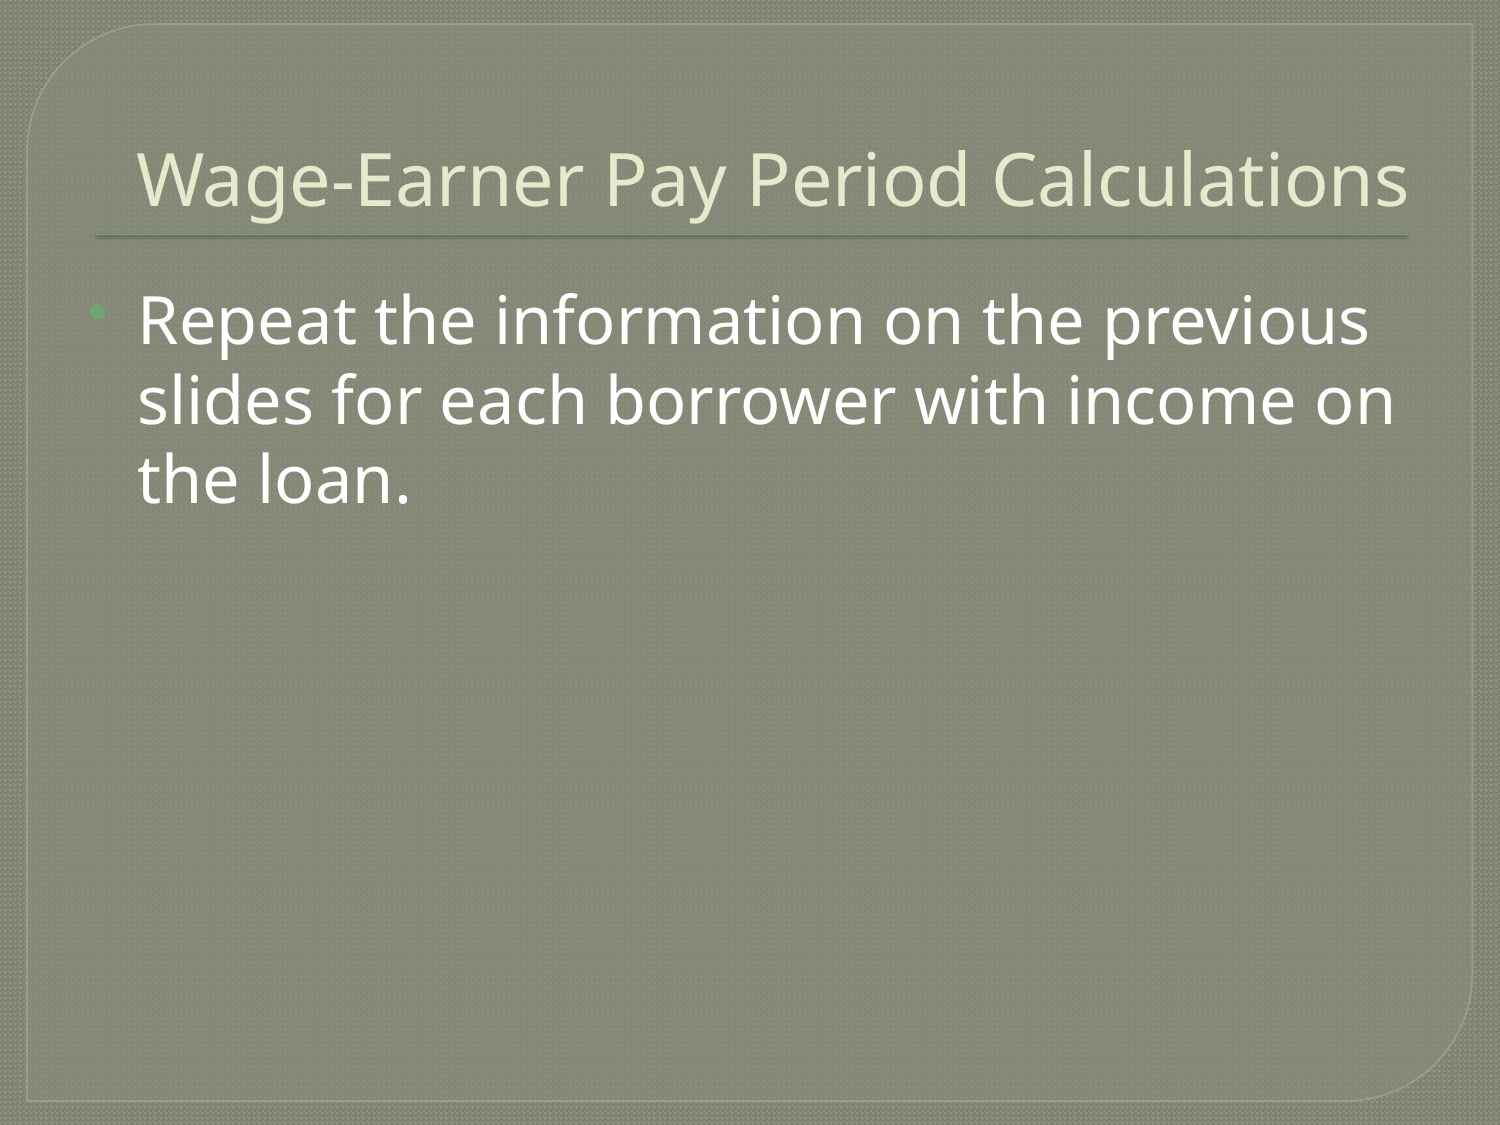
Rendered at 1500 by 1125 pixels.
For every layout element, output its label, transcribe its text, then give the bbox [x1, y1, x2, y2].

list Repeat the information on the previous slides for each borrower with income on the loan. [75, 270, 1425, 1013]
title Wage-Earner Pay Period Calculations [75, 41, 1425, 230]
